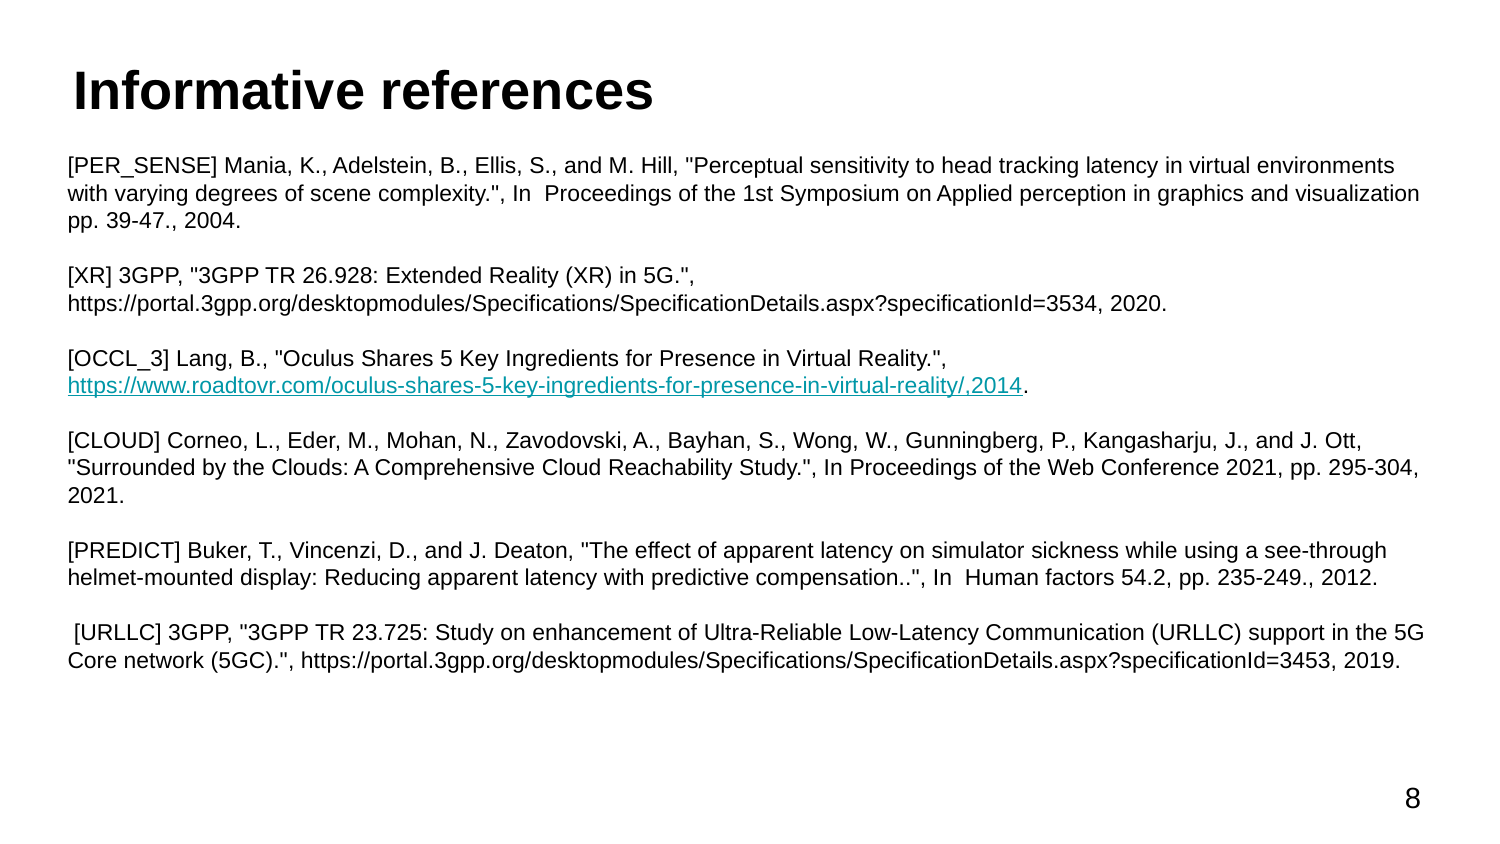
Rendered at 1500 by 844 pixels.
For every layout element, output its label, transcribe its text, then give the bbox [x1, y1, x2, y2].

slide_number 8 [1389, 764, 1480, 830]
text_box [PER_SENSE] Mania, K., Adelstein, B., Ellis, S., and M. Hill, "Perceptual sensitivity to head tracking latency in virtual environments with varying degrees of scene complexity.", In Proceedings of the 1st Symposium on Applied perception in graphics and visualization pp. 39-47., 2004. [XR] 3GPP, "3GPP TR 26.928: Extended Reality (XR) in 5G.", https://portal.3gpp.org/desktopmodules/Specifications/SpecificationDetails.aspx?specificationId=3534, 2020. [OCCL_3] Lang, B., "Oculus Shares 5 Key Ingredients for Presence in Virtual Reality.", https://www.roadtovr.com/oculus-shares-5-key-ingredients-for-presence-in-virtual-reality/,2014. [CLOUD] Corneo, L., Eder, M., Mohan, N., Zavodovski, A., Bayhan, S., Wong, W., Gunningberg, P., Kangasharju, J., and J. Ott, "Surrounded by the Clouds: A Comprehensive Cloud Reachability Study.", In Proceedings of the Web Conference 2021, pp. 295-304, 2021. [PREDICT] Buker, T., Vincenzi, D., and J. Deaton, "The effect of apparent latency on simulator sickness while using a see-through helmet-mounted display: Reducing apparent latency with predictive compensation..", In Human factors 54.2, pp. 235-249., 2012. [URLLC] 3GPP, "3GPP TR 23.725: Study on enhancement of Ultra-Reliable Low-Latency Communication (URLLC) support in the 5G Core network (5GC).", https://portal.3gpp.org/desktopmodules/Specifications/SpecificationDetails.aspx?specificationId=3453, 2019. [52, 143, 1448, 735]
title Informative references [58, 30, 1456, 125]
